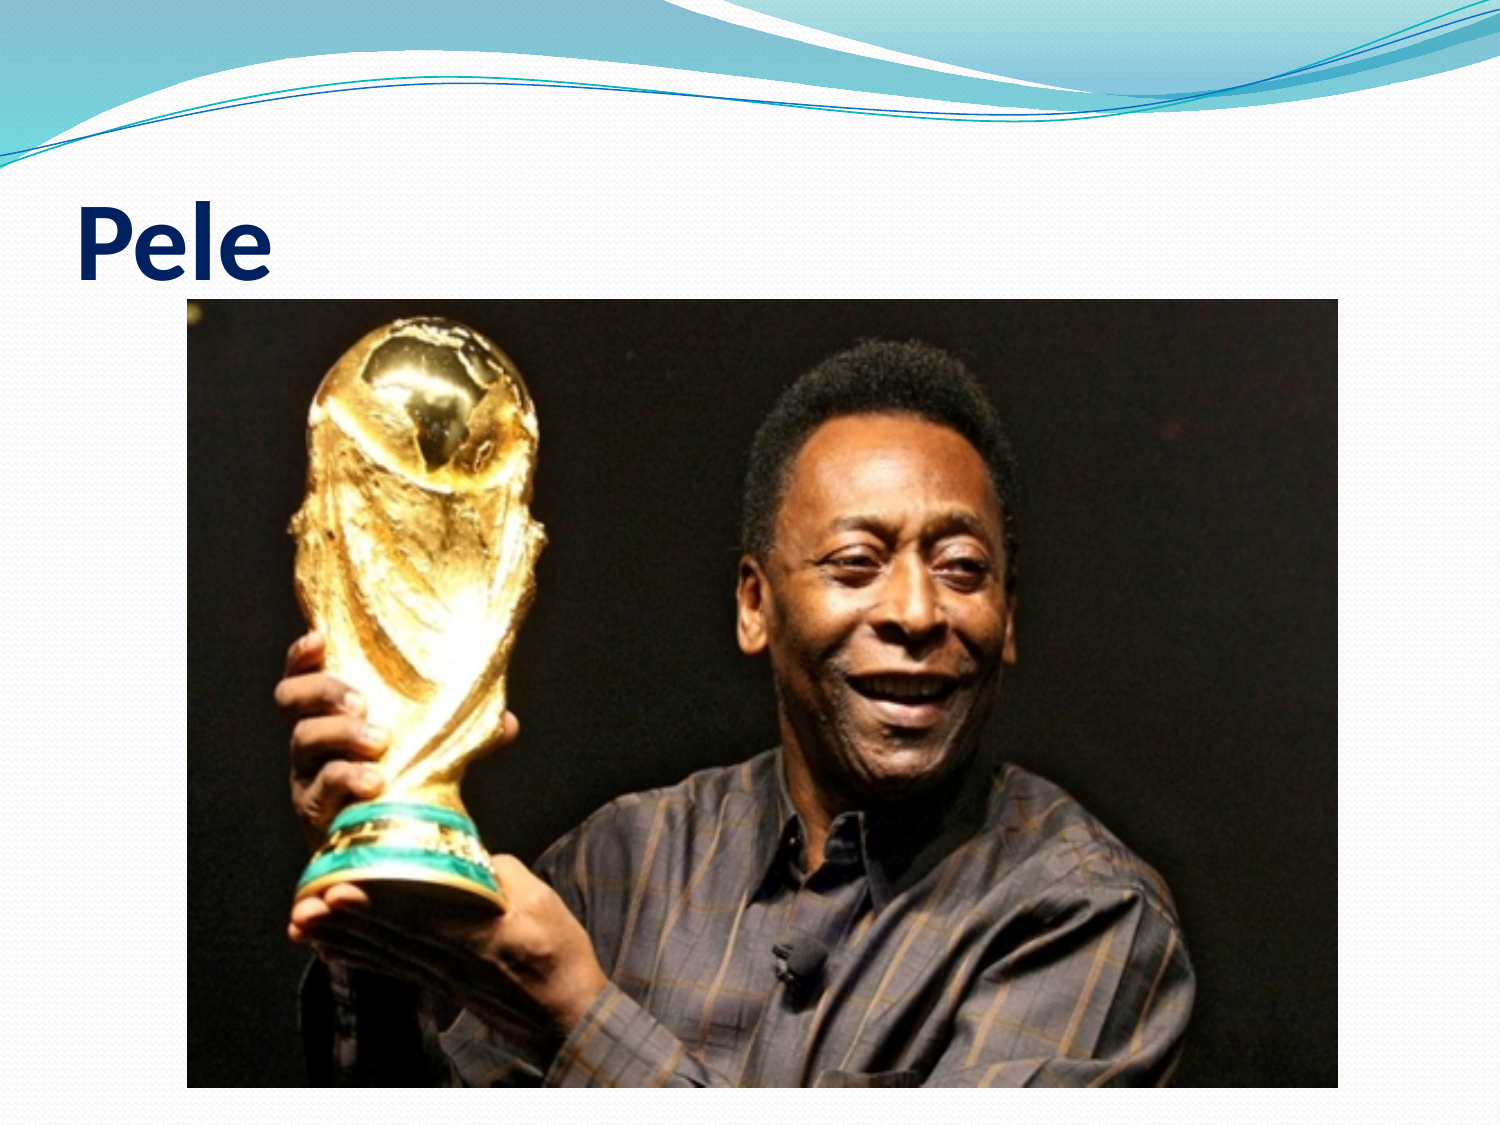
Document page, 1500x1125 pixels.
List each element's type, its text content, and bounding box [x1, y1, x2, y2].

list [187, 299, 1338, 1088]
title Pele [75, 115, 1425, 303]
